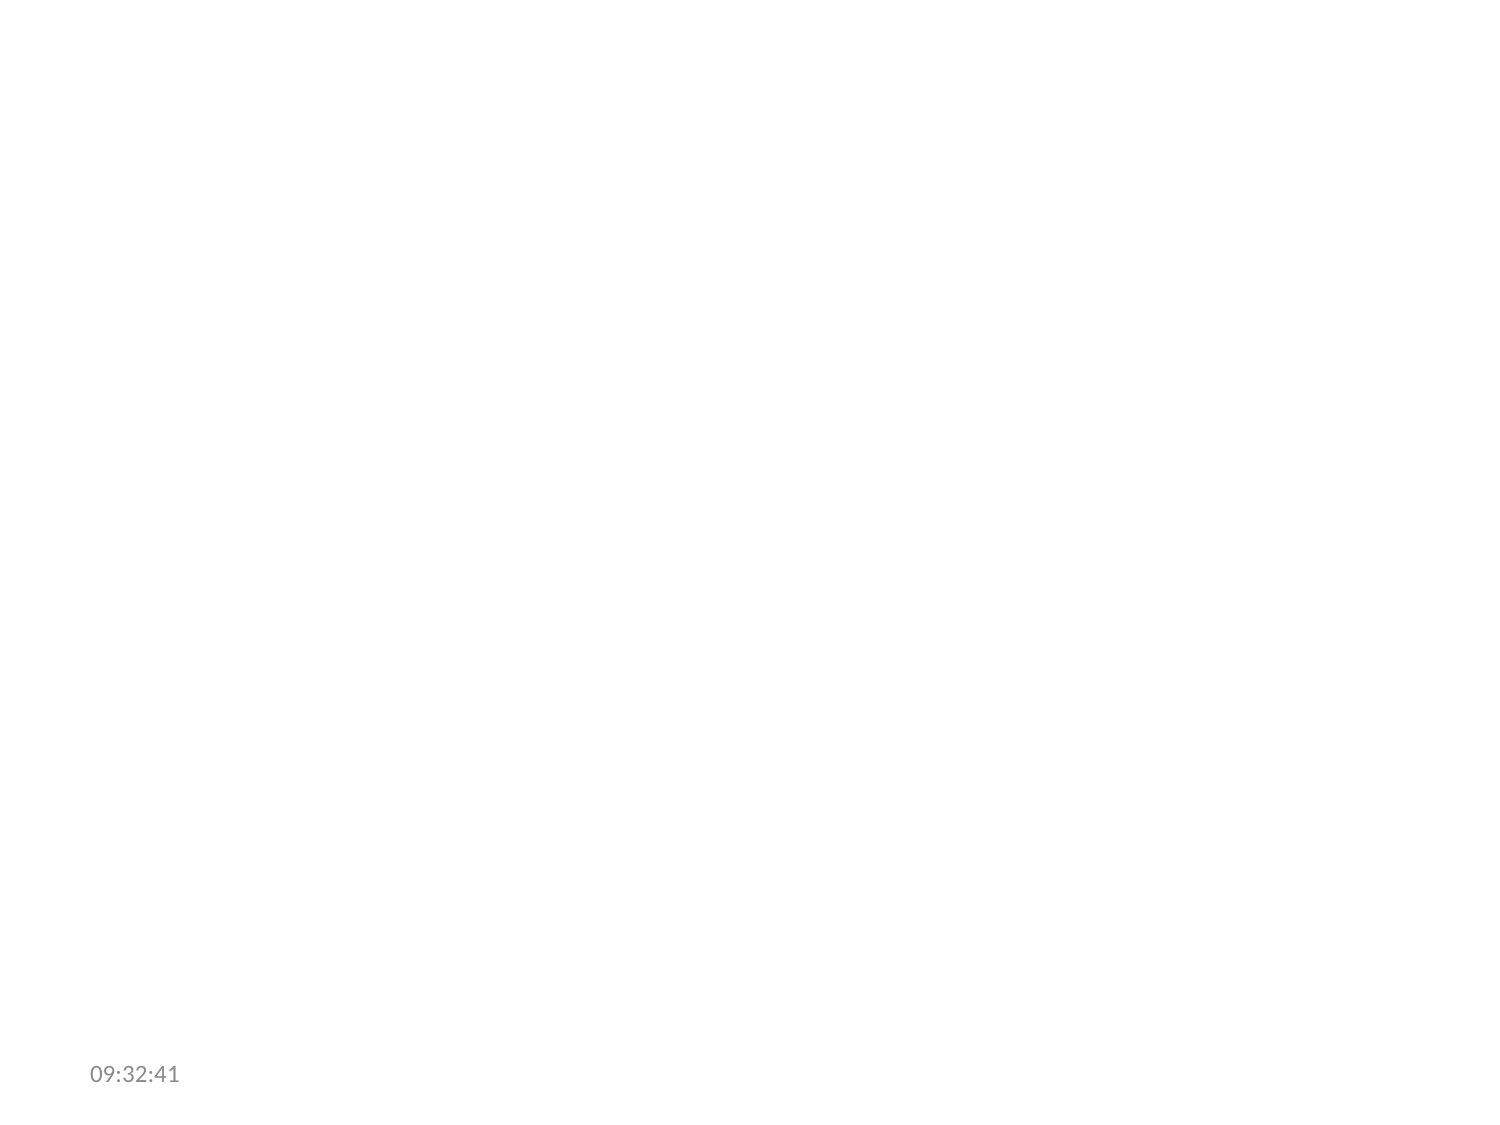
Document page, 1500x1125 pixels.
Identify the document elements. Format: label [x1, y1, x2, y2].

slide_number [75, 1042, 425, 1103]
